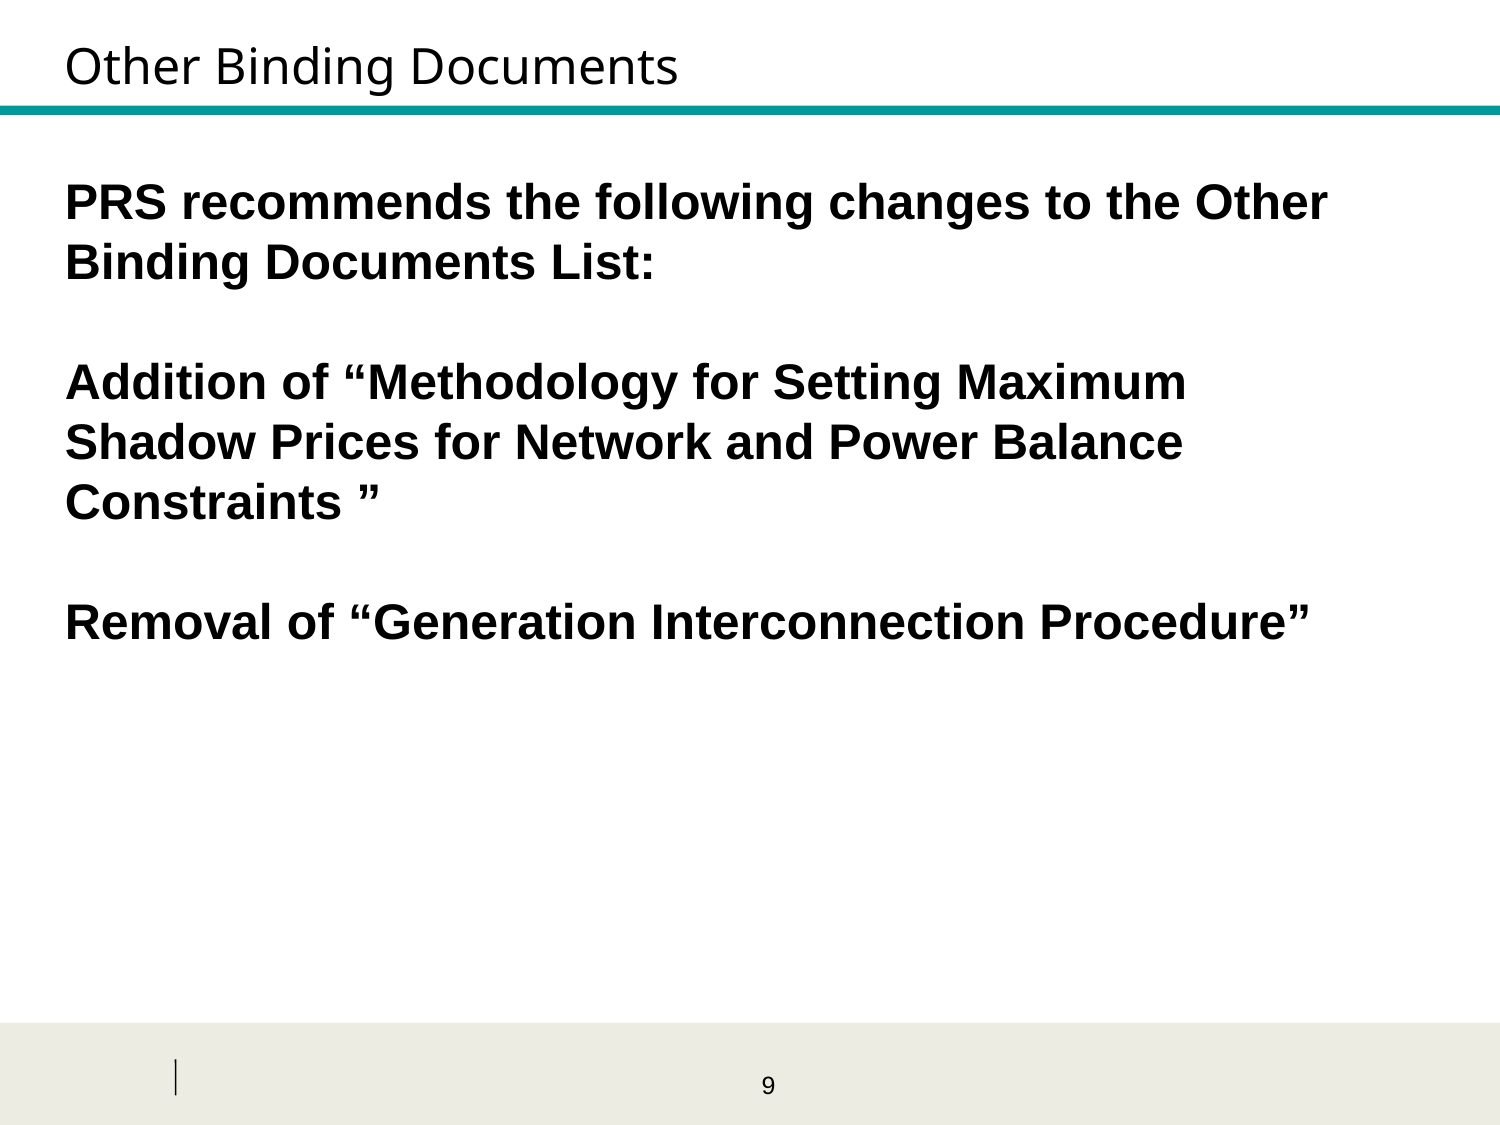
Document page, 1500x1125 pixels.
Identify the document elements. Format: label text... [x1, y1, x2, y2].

text_box PRS recommends the following changes to the Other Binding Documents List: Addition of “Methodology for Setting Maximum Shadow Prices for Network and Power Balance Constraints ” Removal of “Generation Interconnection Procedure” [49, 162, 1388, 1088]
text_box Other Binding Documents [49, 0, 1400, 130]
